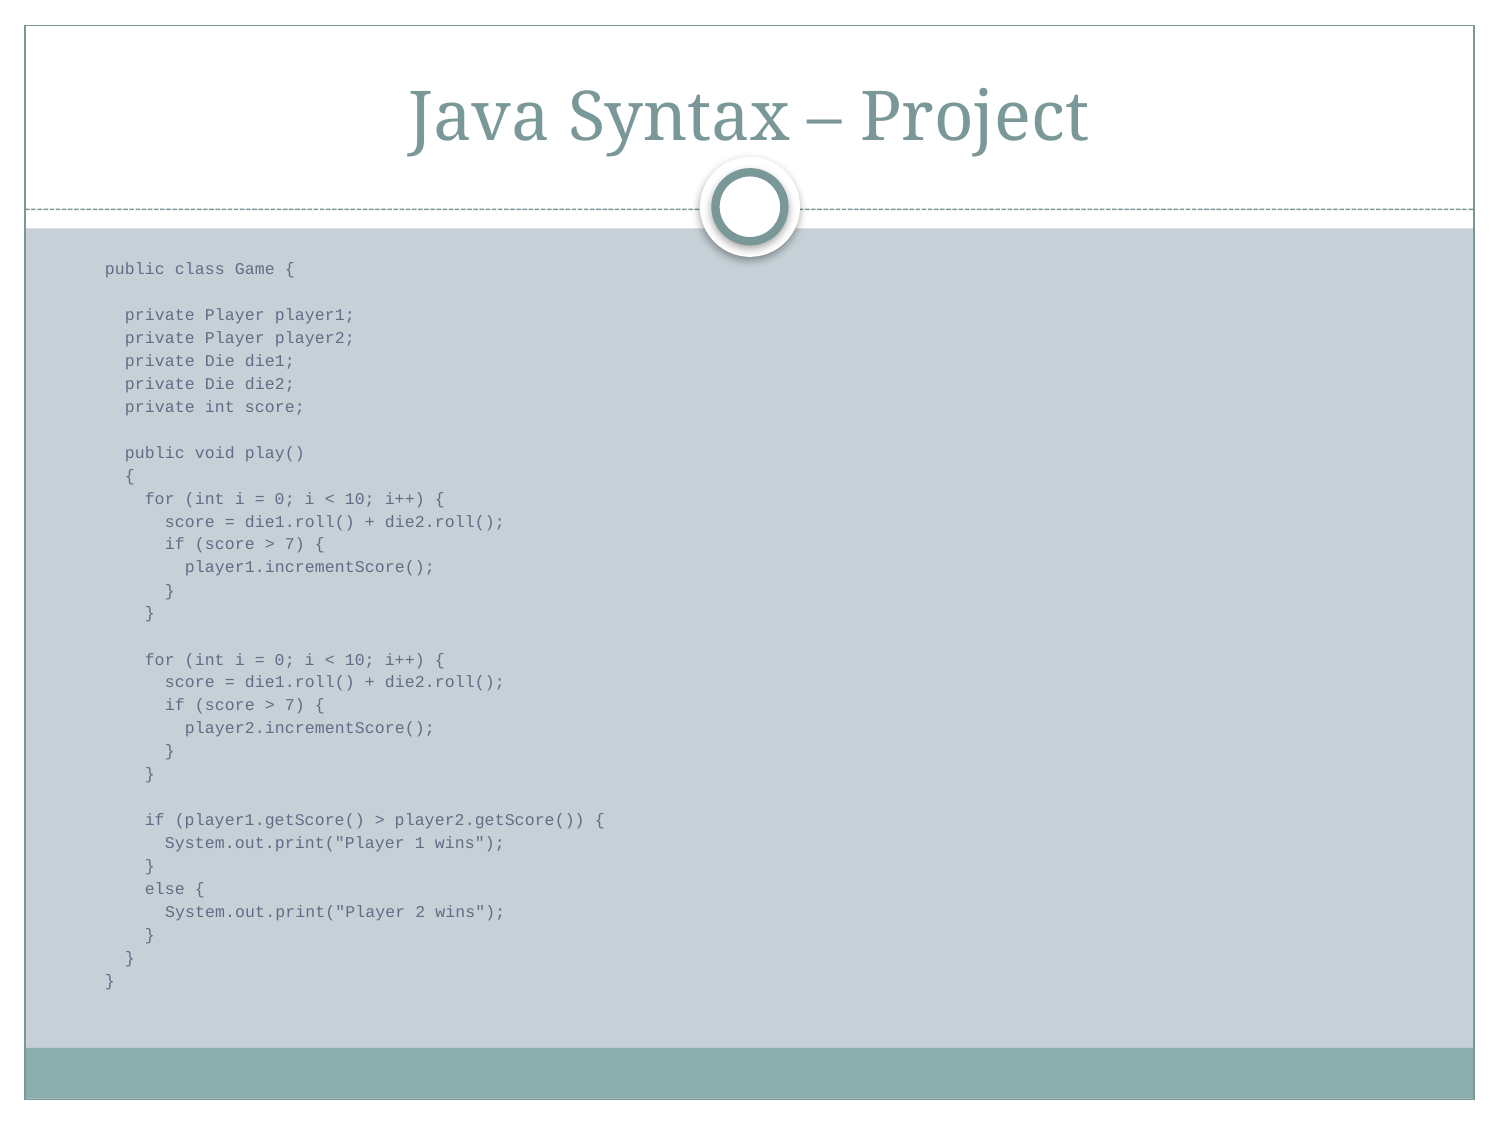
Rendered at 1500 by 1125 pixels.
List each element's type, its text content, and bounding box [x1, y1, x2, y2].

title Java Syntax – Project [49, 37, 1450, 162]
list public class Game { private Player player1; private Player player2; private Die die1; private Die die2; private int score; public void play() { for (int i = 0; i < 10; i++) { score = die1.roll() + die2.roll(); if (score > 7) { player1.incrementScore(); } } for (int i = 0; i < 10; i++) { score = die1.roll() + die2.roll(); if (score > 7) { player2.incrementScore(); } } if (player1.getScore() > player2.getScore()) { System.out.print("Player 1 wins"); } else { System.out.print("Player 2 wins"); } } } [49, 250, 1445, 1001]
